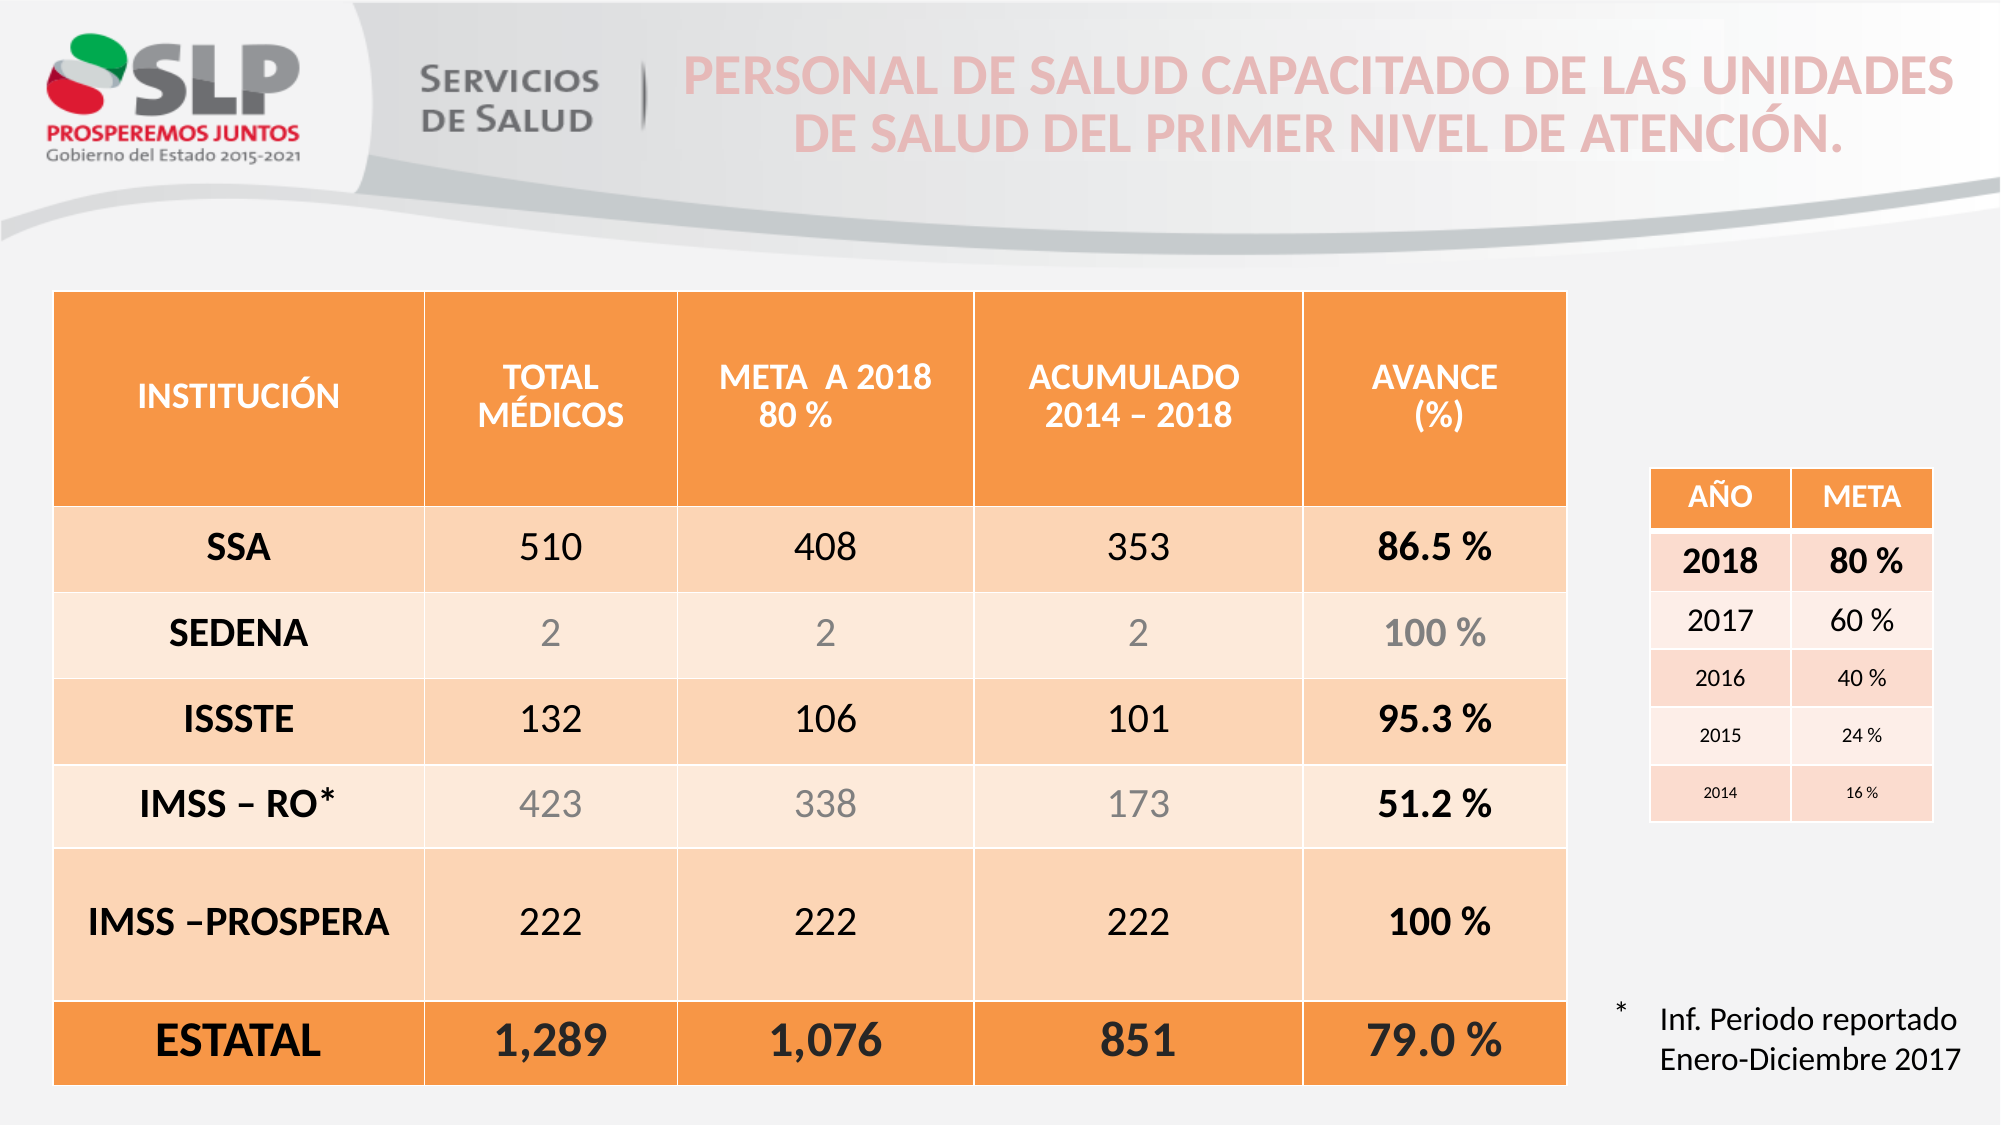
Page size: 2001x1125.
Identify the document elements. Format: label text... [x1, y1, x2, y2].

table_header AVANCE (%) [1304, 292, 1566, 506]
table_cell 1,076 [678, 1002, 973, 1085]
table_cell 40 % [1792, 650, 1932, 706]
table_cell 60 % [1792, 592, 1932, 648]
table_cell 24 % [1792, 708, 1932, 764]
table_cell 408 [678, 507, 973, 592]
table_cell IMSS –PROSPERA [54, 849, 424, 1000]
table_cell 510 [425, 507, 677, 592]
table_cell 101 [975, 679, 1302, 764]
table_header META [1792, 469, 1932, 528]
table_cell 51.2 % [1304, 766, 1566, 847]
table_cell 132 [425, 679, 677, 764]
table_cell 80 % [1792, 534, 1932, 591]
table_cell 851 [975, 1002, 1302, 1085]
table_cell SSA [54, 507, 424, 592]
table_cell 16 % [1792, 766, 1932, 821]
table_cell 100 % [1304, 849, 1566, 1000]
table_cell 2 [425, 593, 677, 678]
table_cell IMSS – RO* [54, 766, 424, 847]
table_cell 2018 [1651, 534, 1790, 591]
table_cell 2017 [1651, 592, 1790, 648]
table_cell SEDENA [54, 593, 424, 678]
table_cell 222 [975, 849, 1302, 1000]
table_cell ESTATAL [54, 1002, 424, 1085]
table_cell 423 [425, 766, 677, 847]
table_cell 2014 [1651, 766, 1790, 821]
table_header TOTAL MÉDICOS [425, 292, 677, 506]
text_box [491, 90, 666, 156]
list PERSONAL DE SALUD CAPACITADO DE LAS UNIDADES DE SALUD DEL PRIMER NIVEL DE ATENCIÓN. [670, 19, 1969, 199]
table_cell 100 % [1304, 593, 1566, 678]
table_cell 353 [975, 507, 1302, 592]
table_cell 1,289 [425, 1002, 677, 1085]
table_cell 222 [425, 849, 677, 1000]
table_cell 79.0 % [1304, 1002, 1566, 1085]
table_cell 2016 [1651, 650, 1790, 706]
text_box Inf. Periodo reportado Enero-Diciembre 2017 [1598, 989, 1985, 1085]
table_cell 2 [678, 593, 973, 678]
table_cell 222 [678, 849, 973, 1000]
table_cell 106 [678, 679, 973, 764]
table_cell 338 [678, 766, 973, 847]
table_cell 2 [975, 593, 1302, 678]
table_cell 95.3 % [1304, 679, 1566, 764]
table_cell ISSSTE [54, 679, 424, 764]
table_cell 173 [975, 766, 1302, 847]
table_cell 2015 [1651, 708, 1790, 764]
table_header AÑO [1651, 469, 1790, 528]
table_cell 86.5 % [1304, 507, 1566, 592]
picture [0, 0, 2001, 1125]
table_header INSTITUCIÓN [54, 292, 424, 506]
table_header META A 2018 80 % [678, 292, 973, 506]
table_header ACUMULADO 2014 – 2018 [975, 292, 1302, 506]
